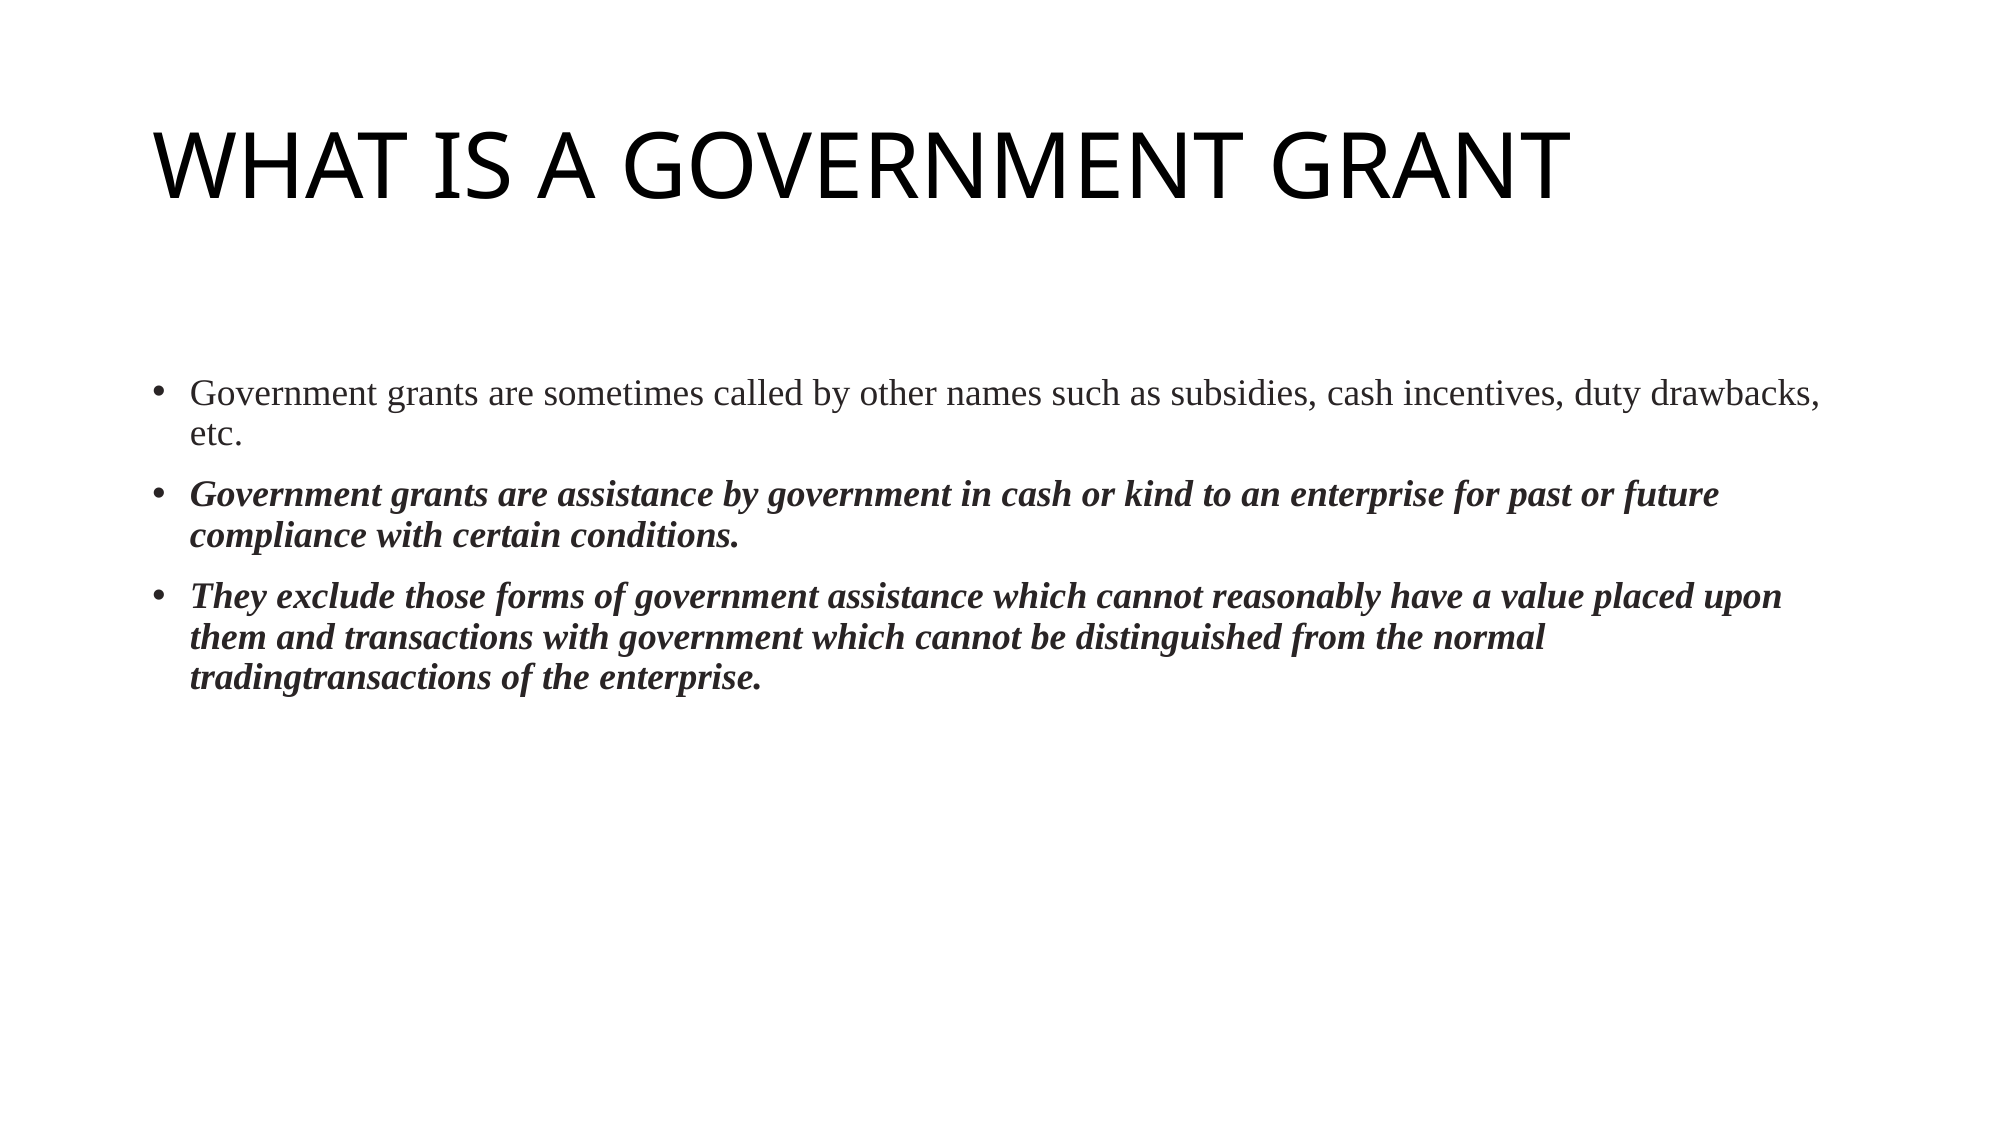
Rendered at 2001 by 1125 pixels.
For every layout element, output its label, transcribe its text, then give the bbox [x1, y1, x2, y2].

title WHAT IS A GOVERNMENT GRANT [137, 59, 1863, 278]
list Government grants are sometimes called by other names such as subsidies, cash incentives, duty drawbacks, etc. Government grants are assistance by government in cash or kind to an enterprise for past or future compliance with certain conditions. They exclude those forms of government assistance which cannot reasonably have a value placed upon them and transactions with government which cannot be distinguished from the normal tradingtransactions of the enterprise. [137, 299, 1863, 1014]
